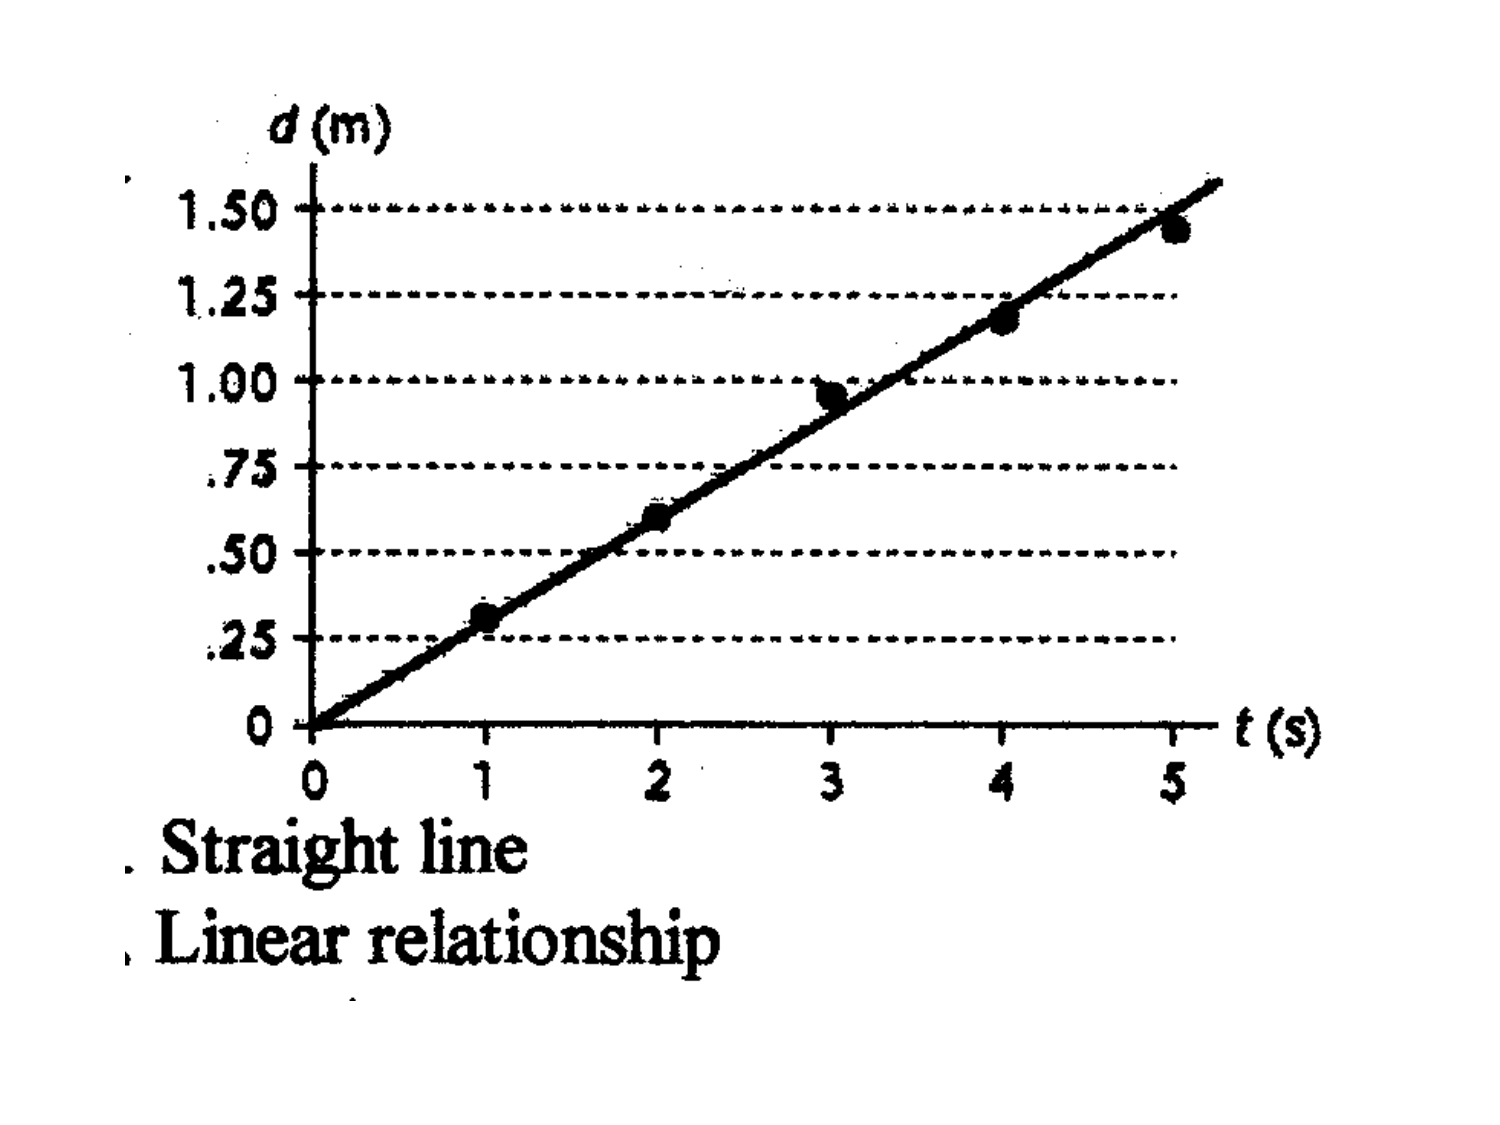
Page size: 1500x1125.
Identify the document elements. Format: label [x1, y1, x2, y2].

picture [124, 87, 1338, 1002]
